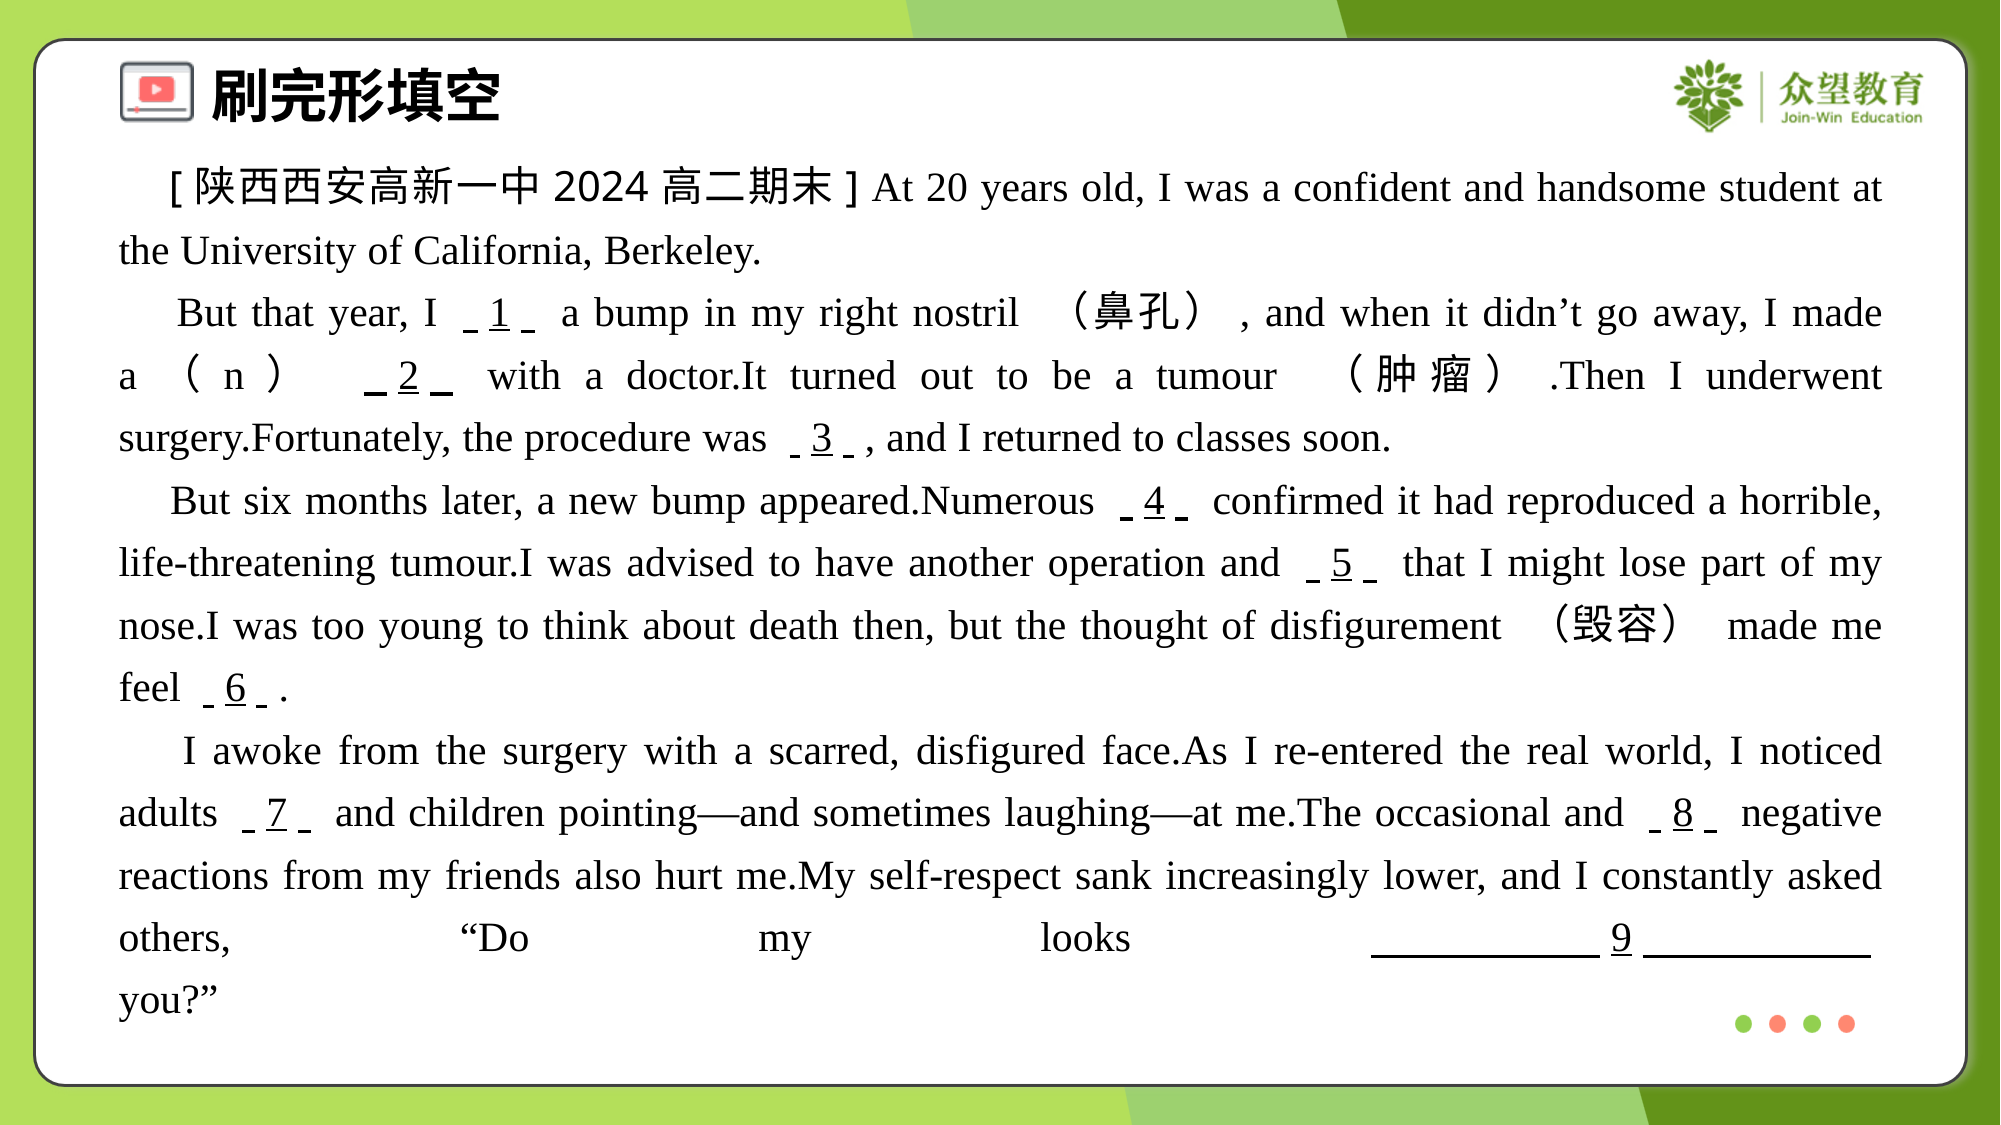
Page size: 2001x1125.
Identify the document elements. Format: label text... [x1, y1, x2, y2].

picture [0, 0, 2000, 1125]
text_box [陕西西安高新一中2024高二期末] At 20 years old, I was a confident and handsome student at the University of California, Berkeley. But that year, I . .1. . a bump in my right nostril （鼻孔）, and when it didn’t go away, I made a（n） . .2. . with a doctor.It turned out to be a tumour （肿瘤）.Then I underwent surgery.Fortunately, the procedure was . .3. ., and I returned to classes soon. But six months later, a new bump appeared.Numerous . .4. . confirmed it had reproduced a horrible, life-threatening tumour.I was advised to have another operation and . .5. . that I might lose part of my nose.I was too young to think about death then, but the thought of disfigurement （毁容） made me feel . .6. .. I awoke from the surgery with a scarred, disfigured face.As I re-entered the real world, I noticed adults . .7. . and children pointing—and sometimes laughing—at me.The occasional and . .8. . negative reactions from my friends also hurt me.My self-respect sank increasingly lower, and I constantly asked others, “Do my looks . .9. . you?”#4 [118, 147, 1883, 954]
